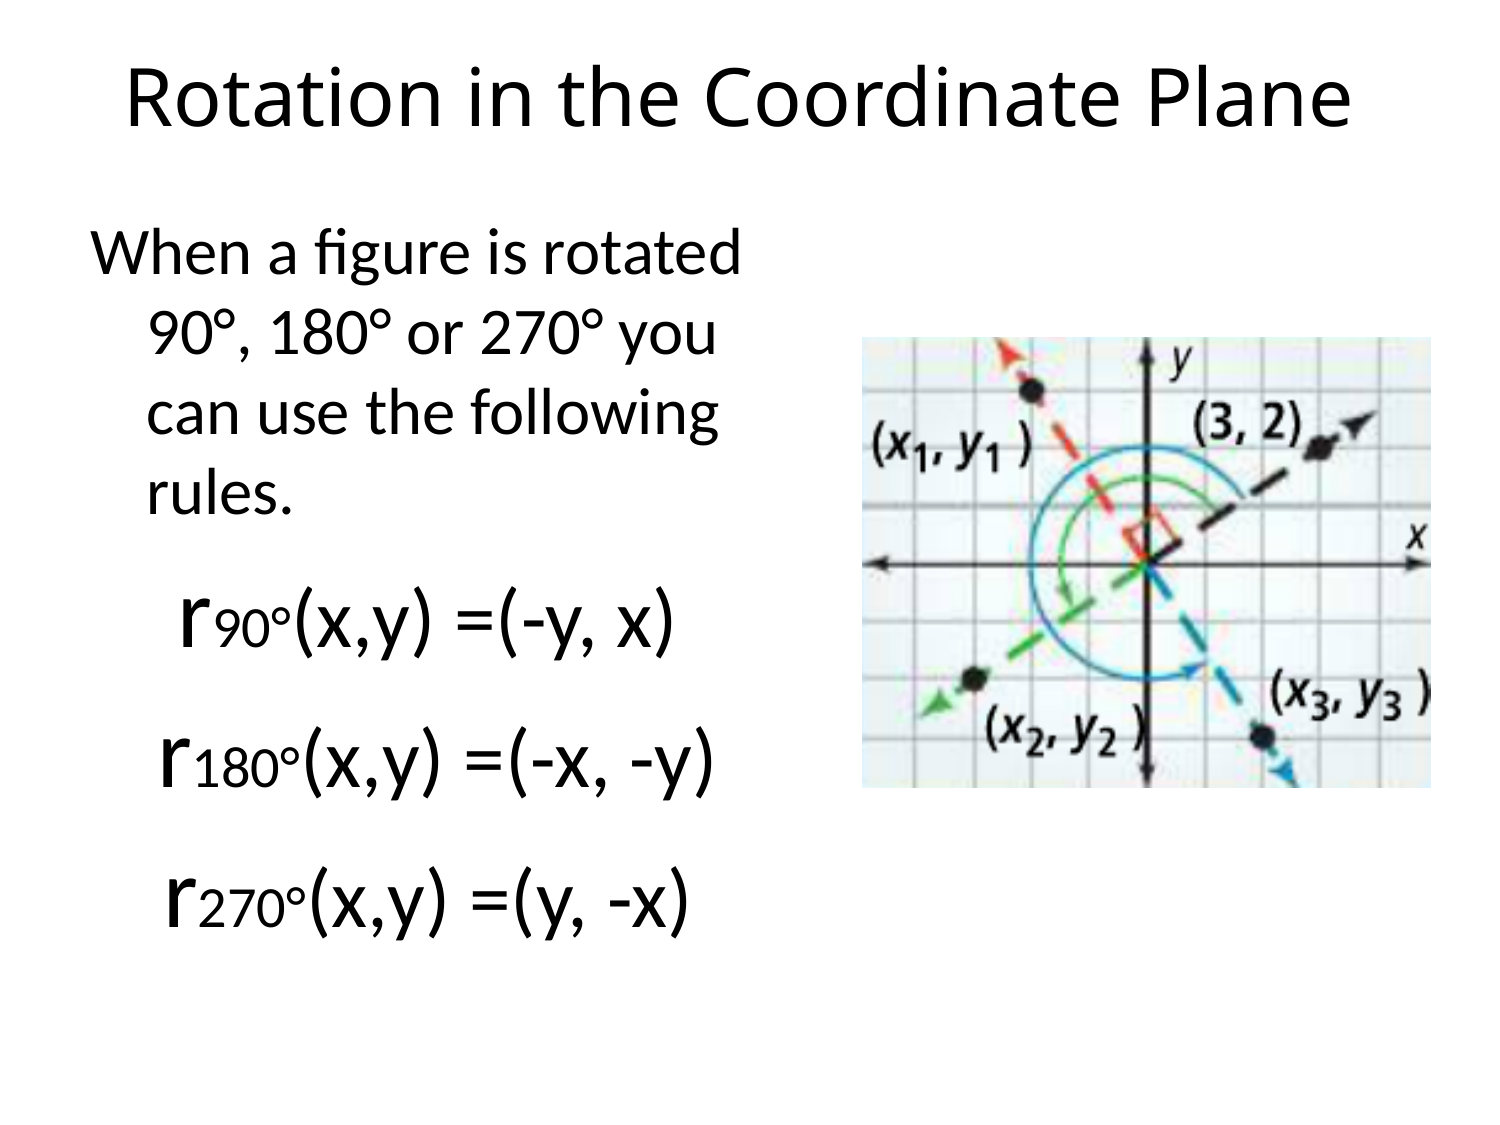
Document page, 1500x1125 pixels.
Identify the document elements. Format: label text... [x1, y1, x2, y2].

picture [862, 337, 1431, 788]
list When a figure is rotated 90°, 180° or 270° you can use the following rules. r90°(x,y) =(-y, x) r180°(x,y) =(-x, -y) r270°(x,y) =(y, -x) [75, 200, 800, 1088]
title Rotation in the Coordinate Plane [75, 0, 1425, 188]
